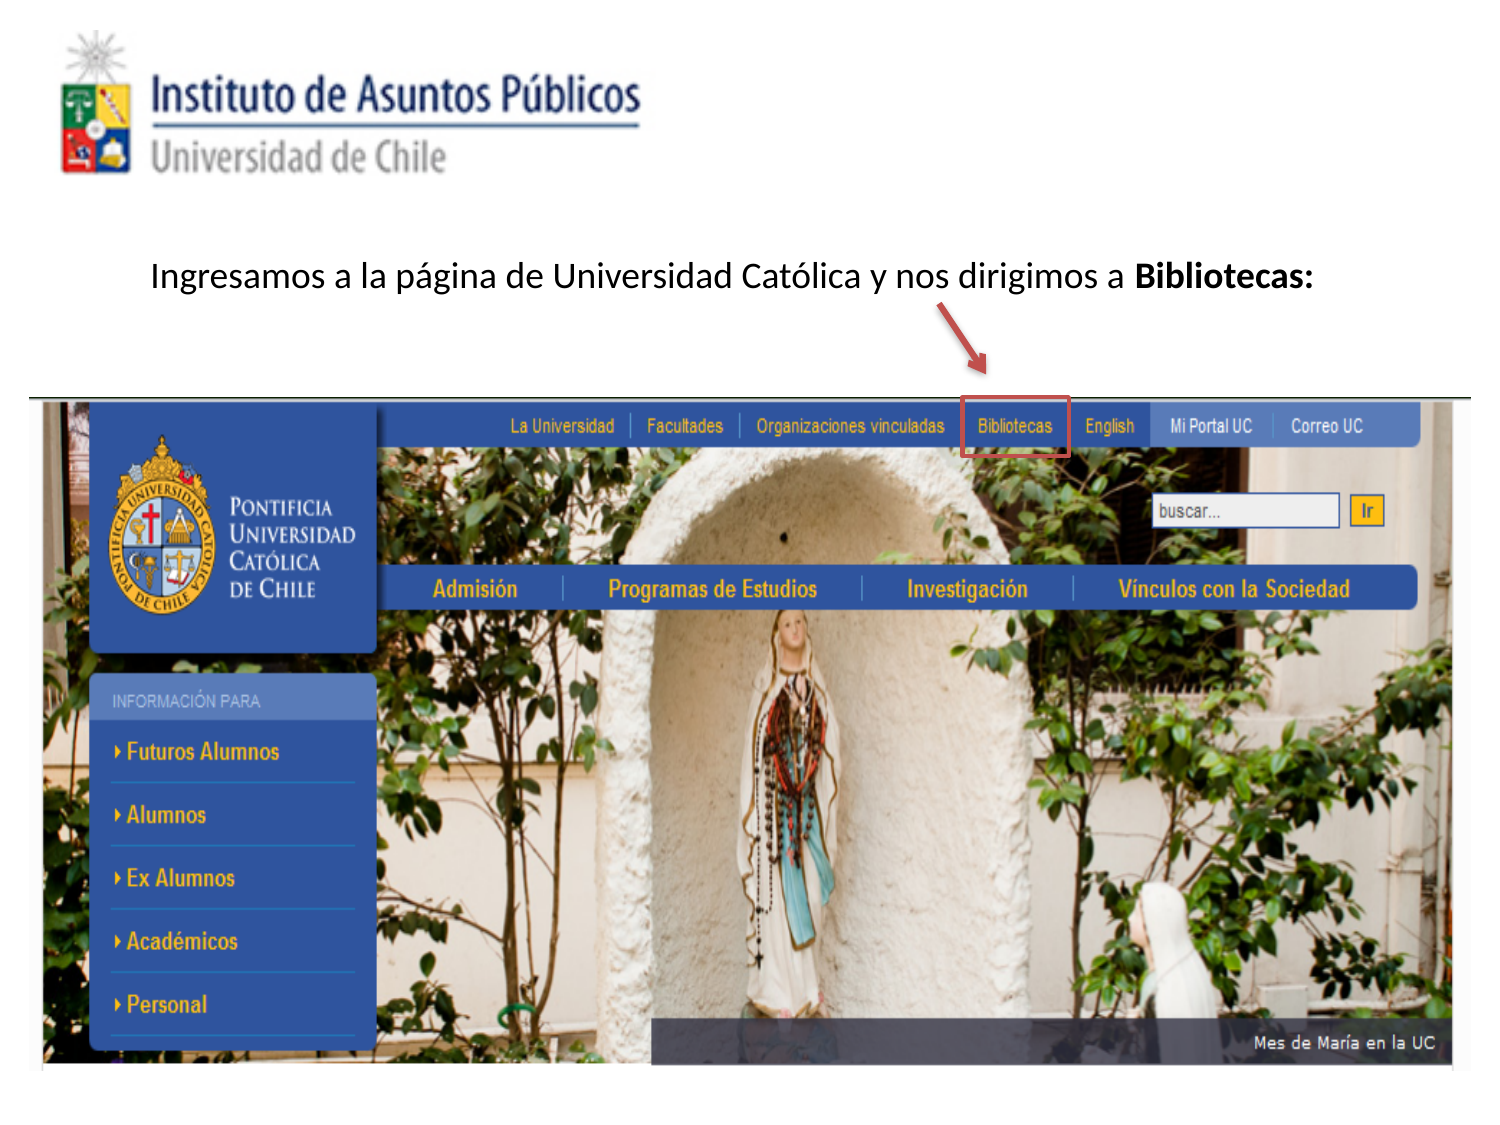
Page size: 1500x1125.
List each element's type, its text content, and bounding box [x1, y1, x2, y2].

picture [29, 396, 1471, 1071]
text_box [938, 303, 987, 375]
picture [29, 30, 705, 209]
text_box Ingresamos a la página de Universidad Católica y nos dirigimos a Bibliotecas: [135, 243, 1376, 349]
